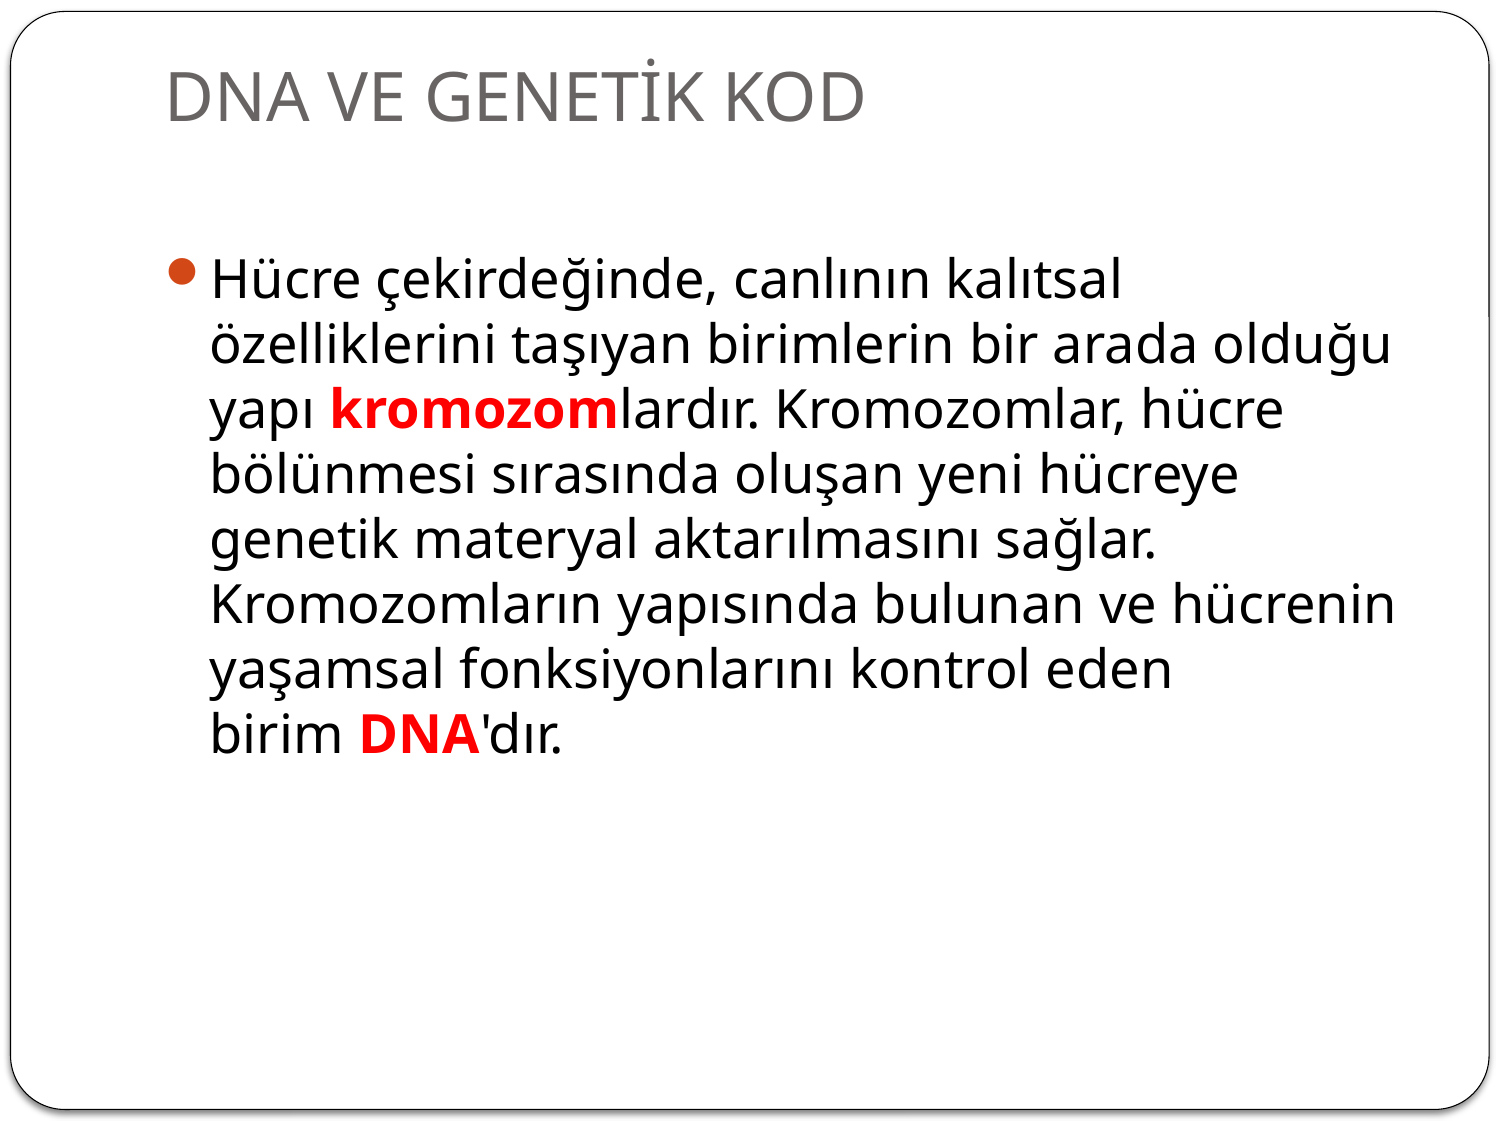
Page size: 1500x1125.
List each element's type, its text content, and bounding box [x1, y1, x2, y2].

list Hücre çekirdeğinde, canlının kalıtsal özelliklerini taşıyan birimlerin bir arada olduğu yapı kromozomlardır. Kromozomlar, hücre bölünmesi sırasında oluşan yeni hücreye genetik materyal aktarılmasını sağlar. Kromozomların yapısında bulunan ve hücrenin yaşamsal fonksiyonlarını kontrol eden birim DNA'dır. [150, 237, 1425, 988]
title DNA VE GENETİK KOD [150, 45, 1425, 233]
